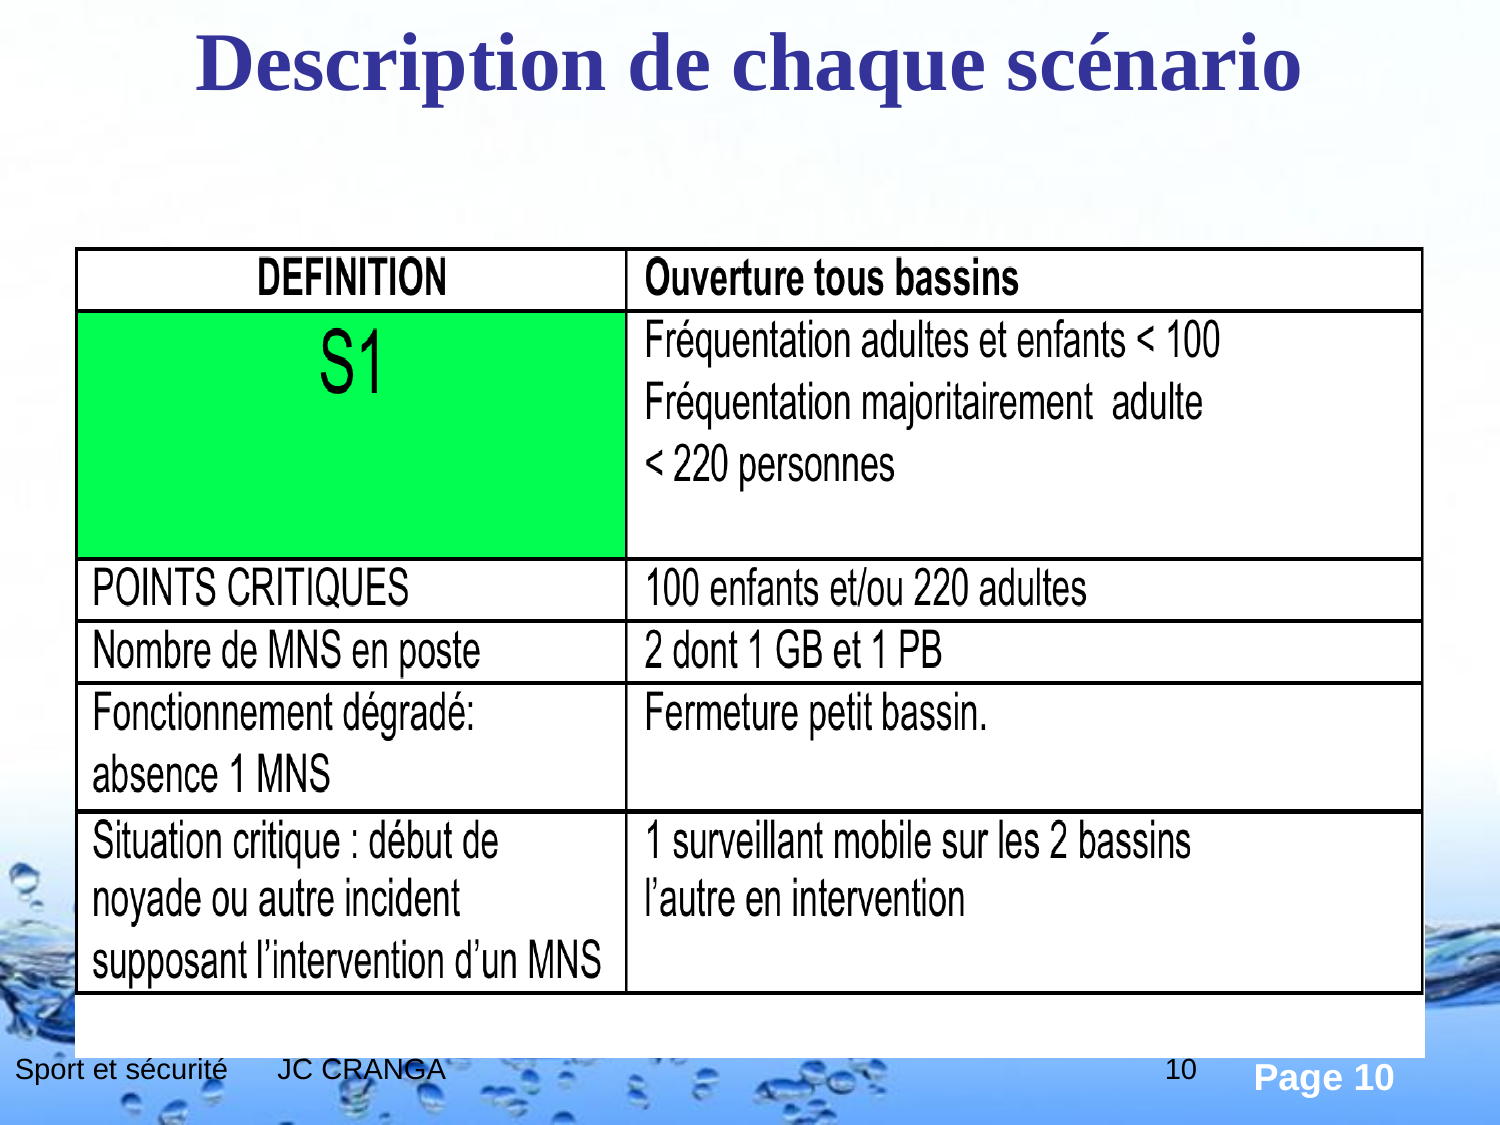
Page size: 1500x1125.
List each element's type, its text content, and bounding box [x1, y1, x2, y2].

picture [0, 188, 1500, 1042]
picture [0, 1059, 1500, 1125]
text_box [74, 247, 1426, 1059]
slide_number 10 [1149, 1042, 1500, 1103]
title Description de chaque scénario [0, 0, 1500, 188]
footer Sport et sécurité JC CRANGA [0, 1042, 475, 1103]
